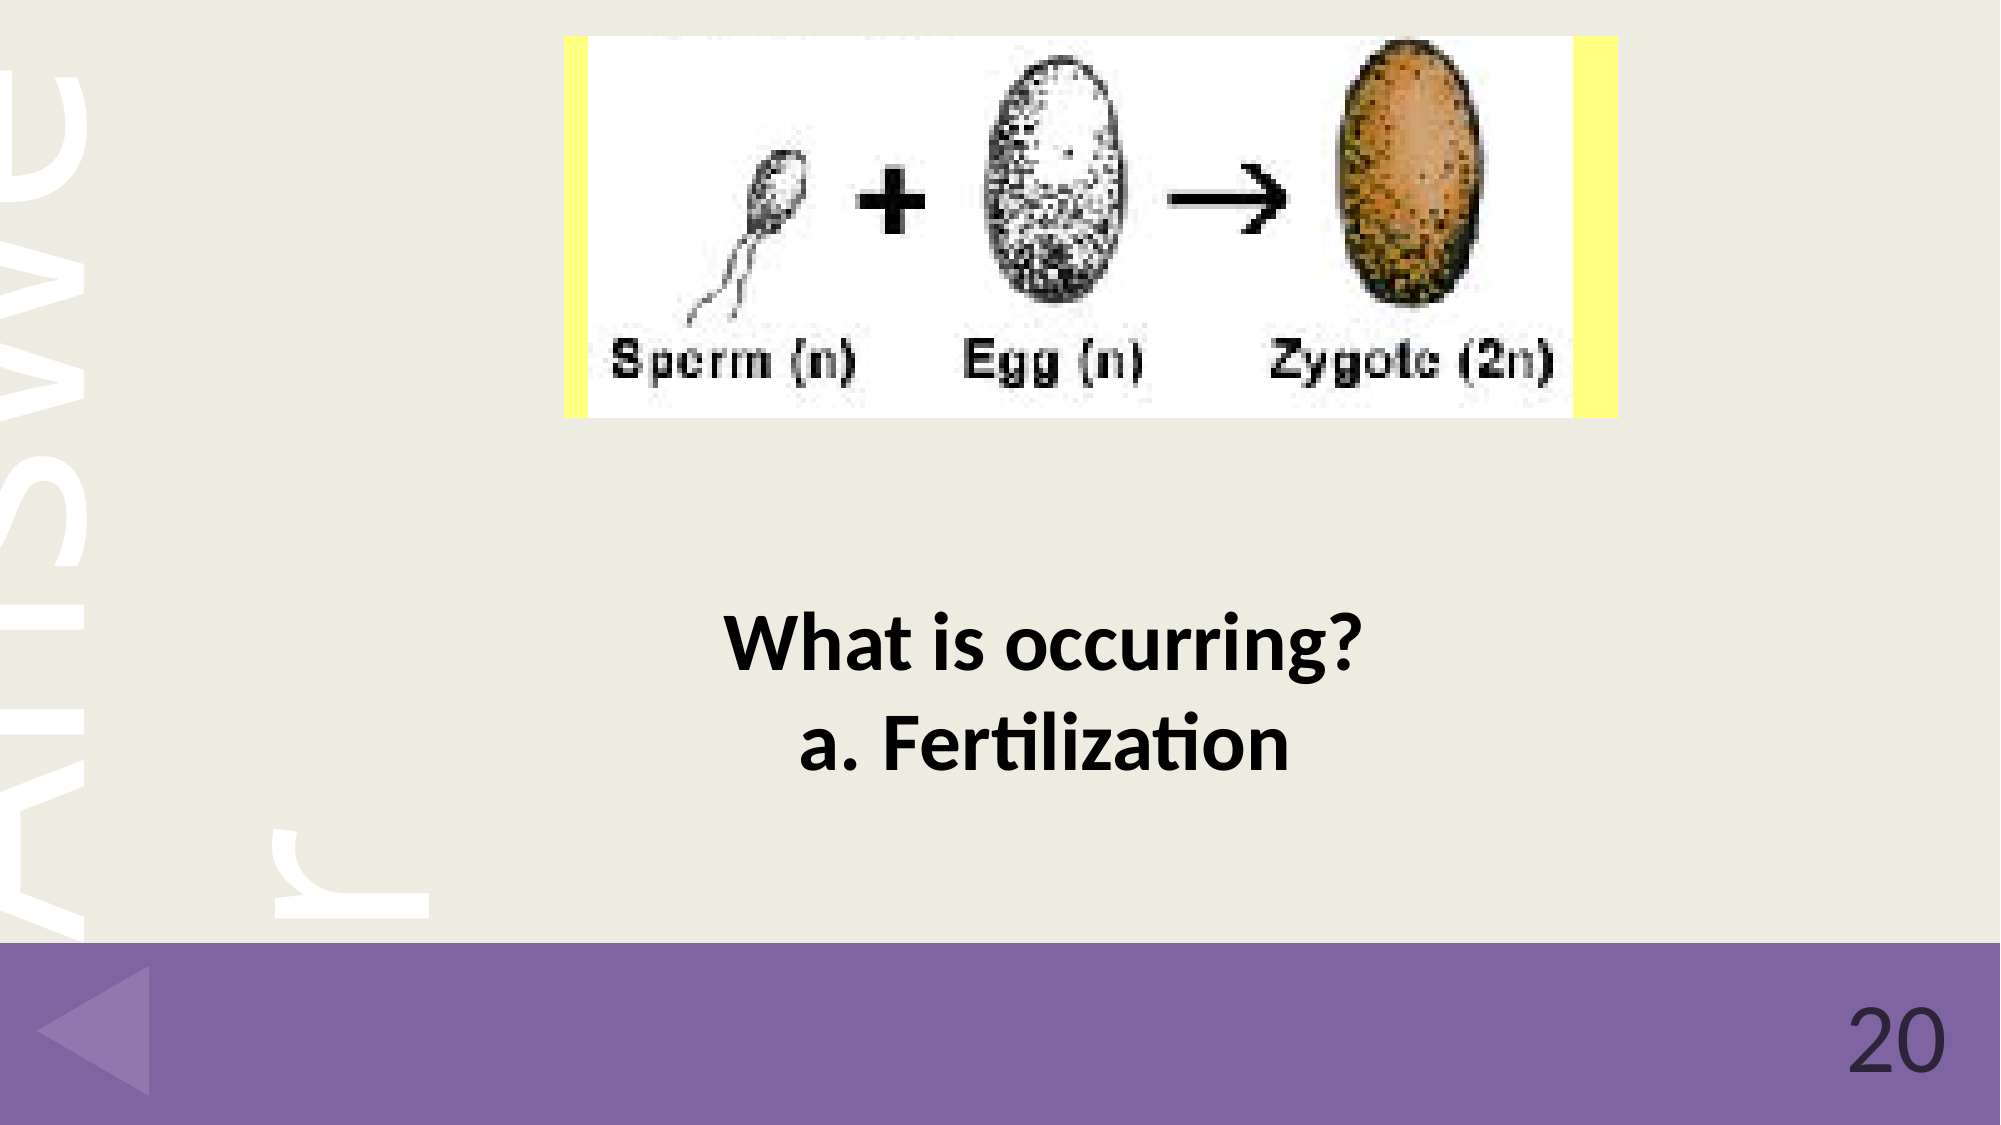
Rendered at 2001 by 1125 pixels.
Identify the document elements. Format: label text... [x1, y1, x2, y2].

list 20 [1494, 967, 1963, 1097]
list What is occurring? Fertilization [316, 522, 1774, 852]
picture [564, 36, 1618, 418]
